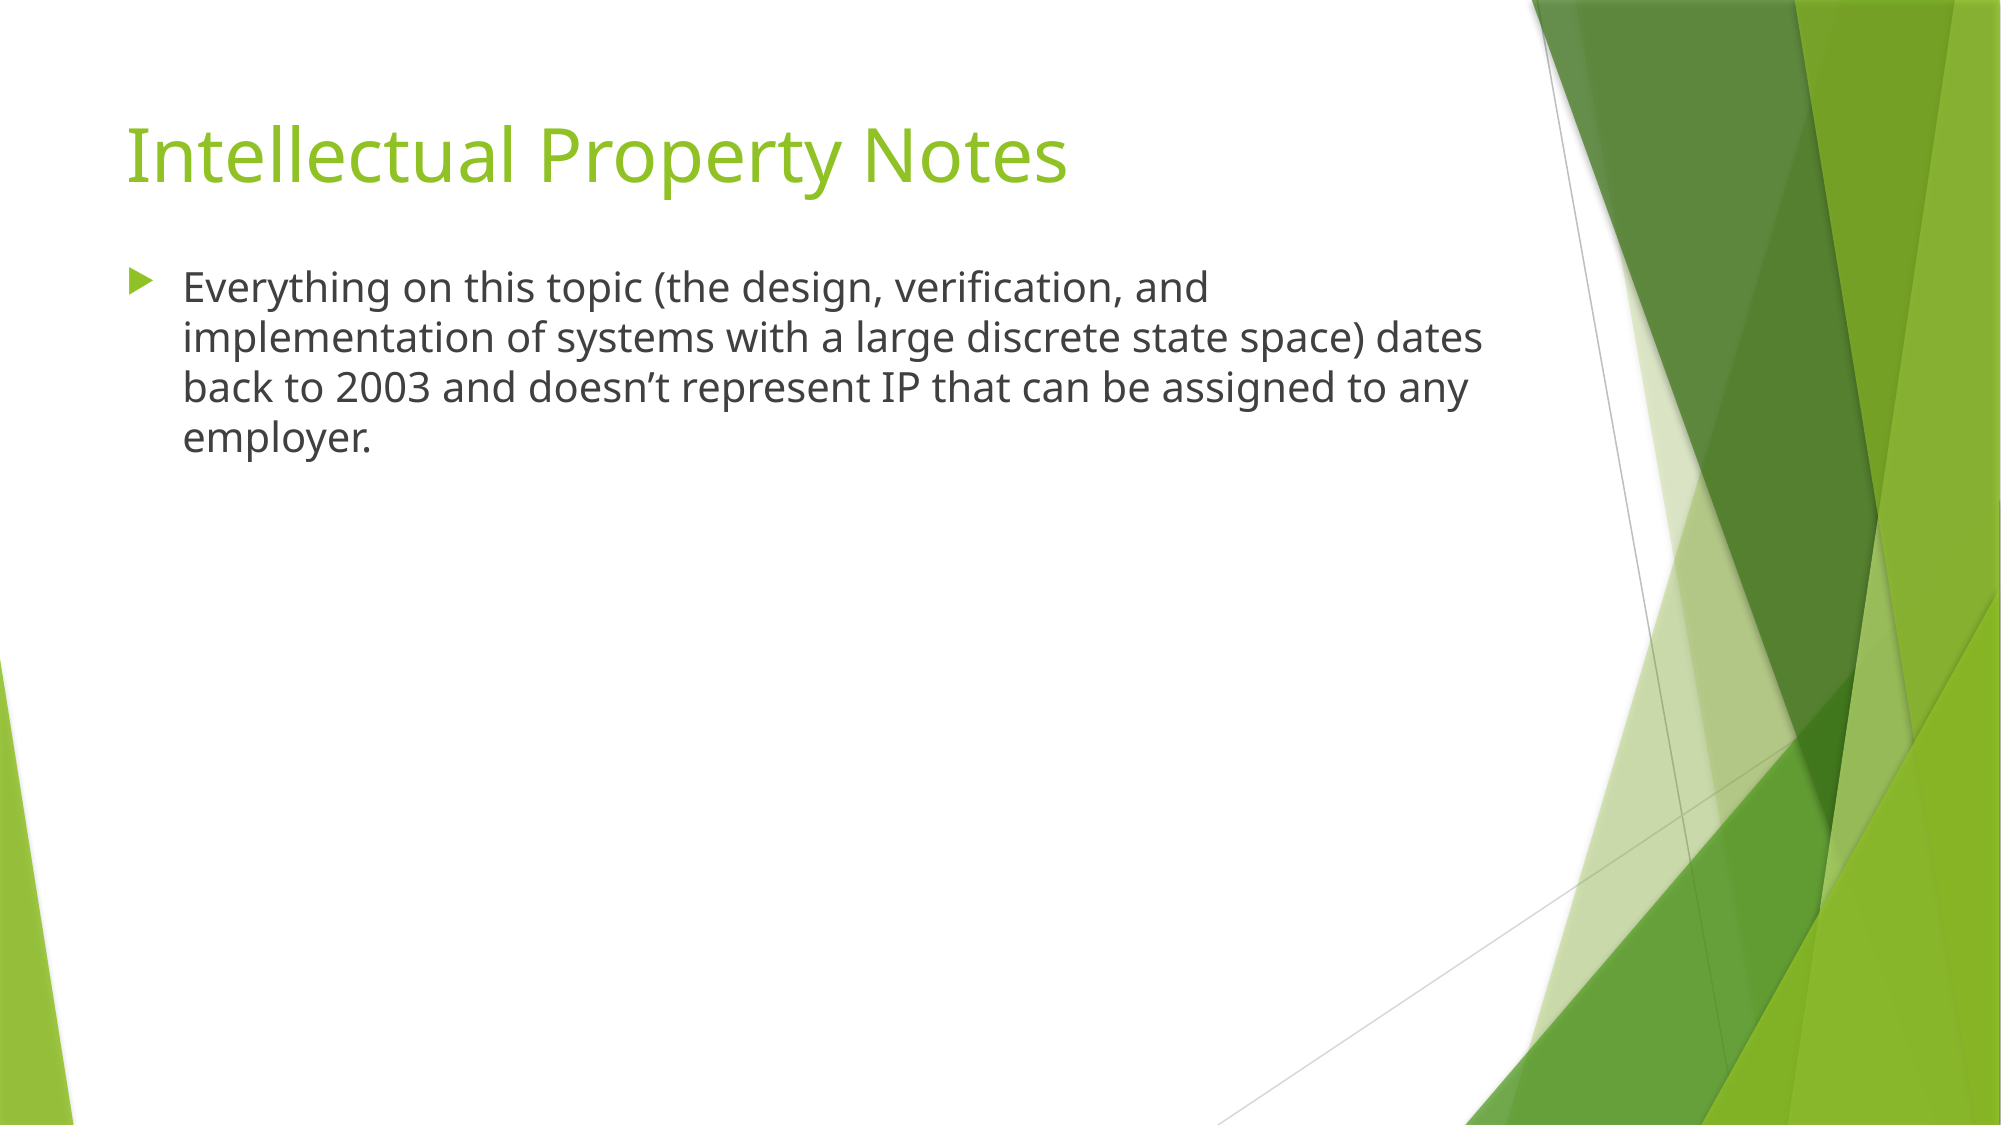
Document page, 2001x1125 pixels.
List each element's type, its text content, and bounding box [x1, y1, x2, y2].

list Everything on this topic (the design, verification, and implementation of systems with a large discrete state space) dates back to 2003 and doesn’t represent IP that can be assigned to any employer. [111, 252, 1522, 992]
title Intellectual Property Notes [111, 99, 1522, 252]
